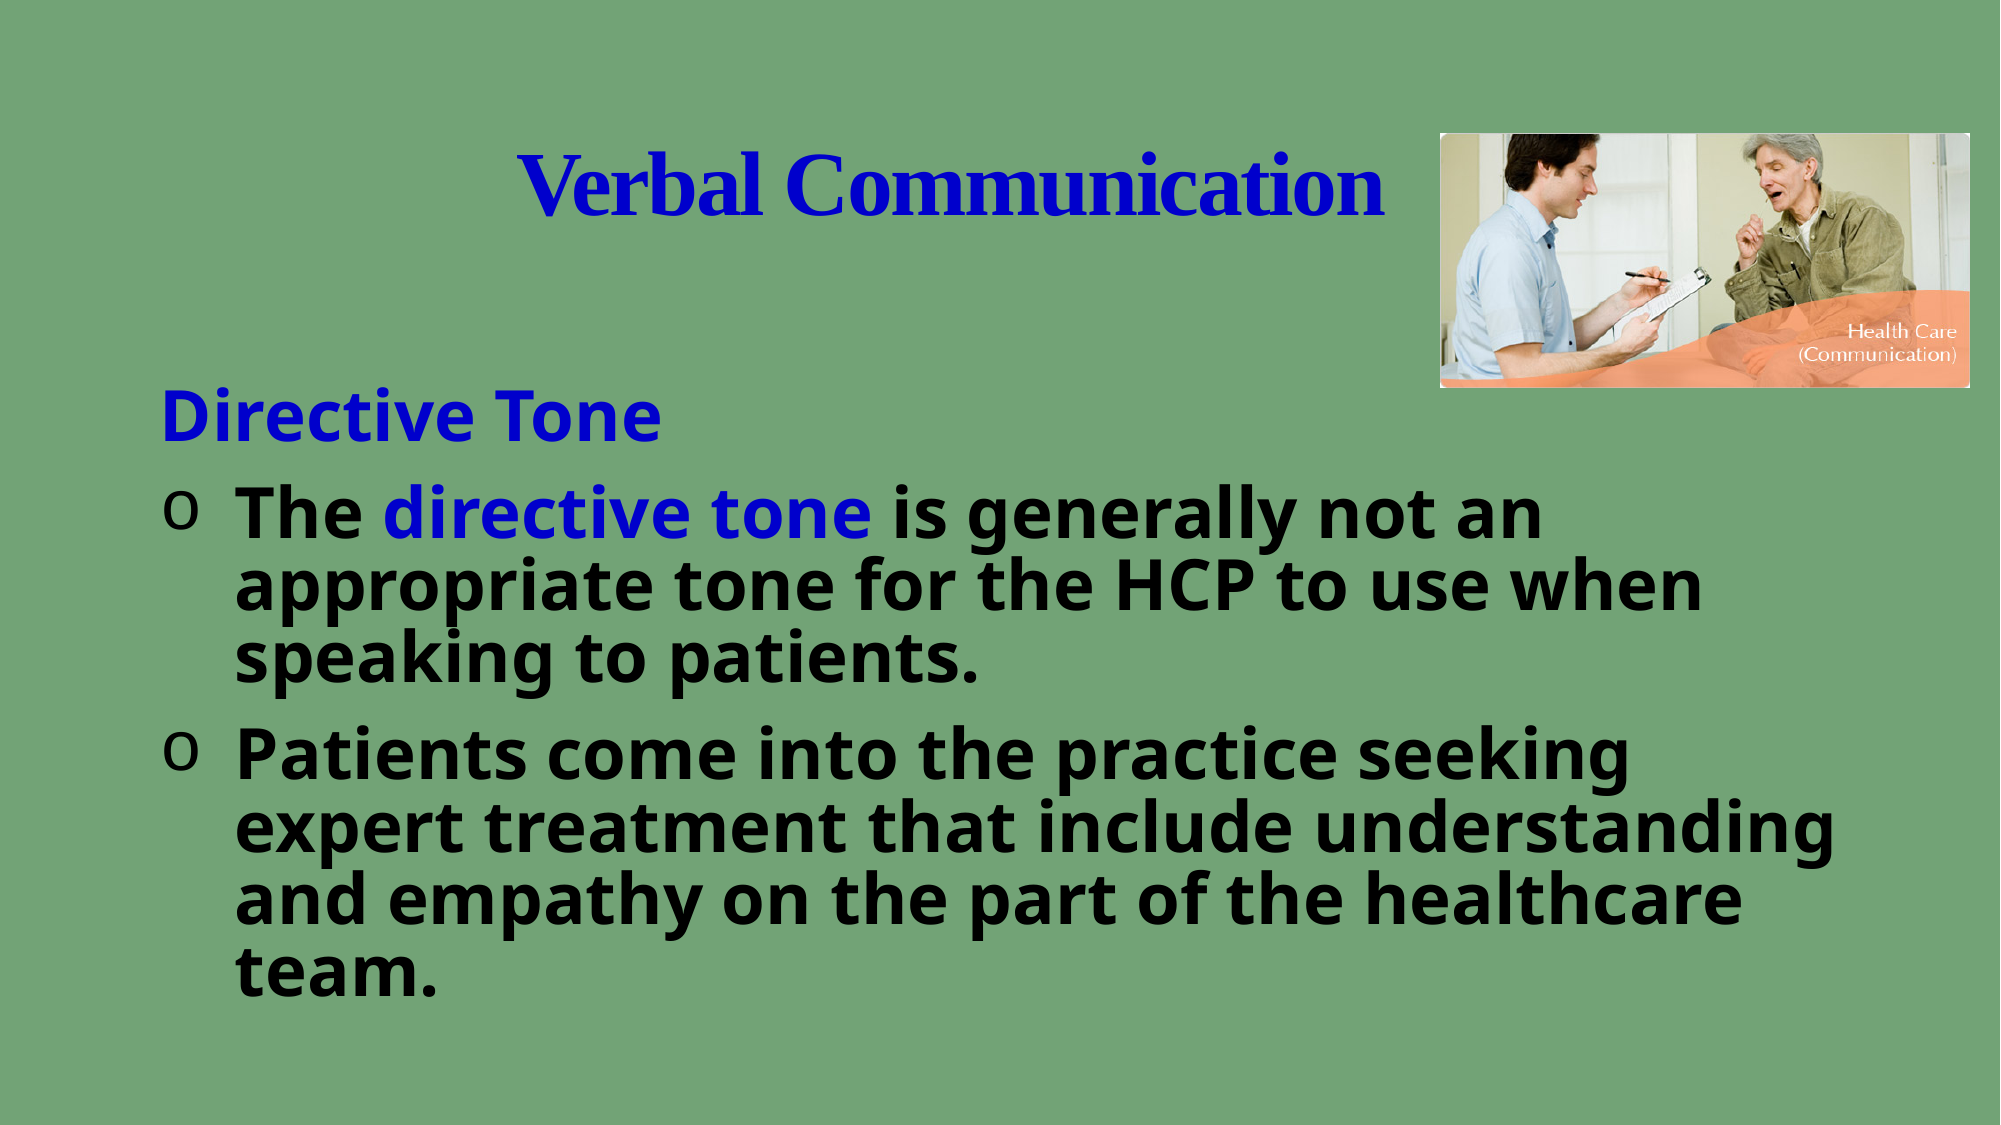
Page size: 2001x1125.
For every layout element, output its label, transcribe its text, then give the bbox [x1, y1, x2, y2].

picture [1440, 132, 1970, 389]
title Verbal Communication [227, 105, 1676, 241]
subtitle Directive Tone The directive tone is generally not an appropriate tone for the HCP to use when speaking to patients. Patients come into the practice seeking expert treatment that include understanding and empathy on the part of the healthcare team. [145, 376, 1885, 972]
